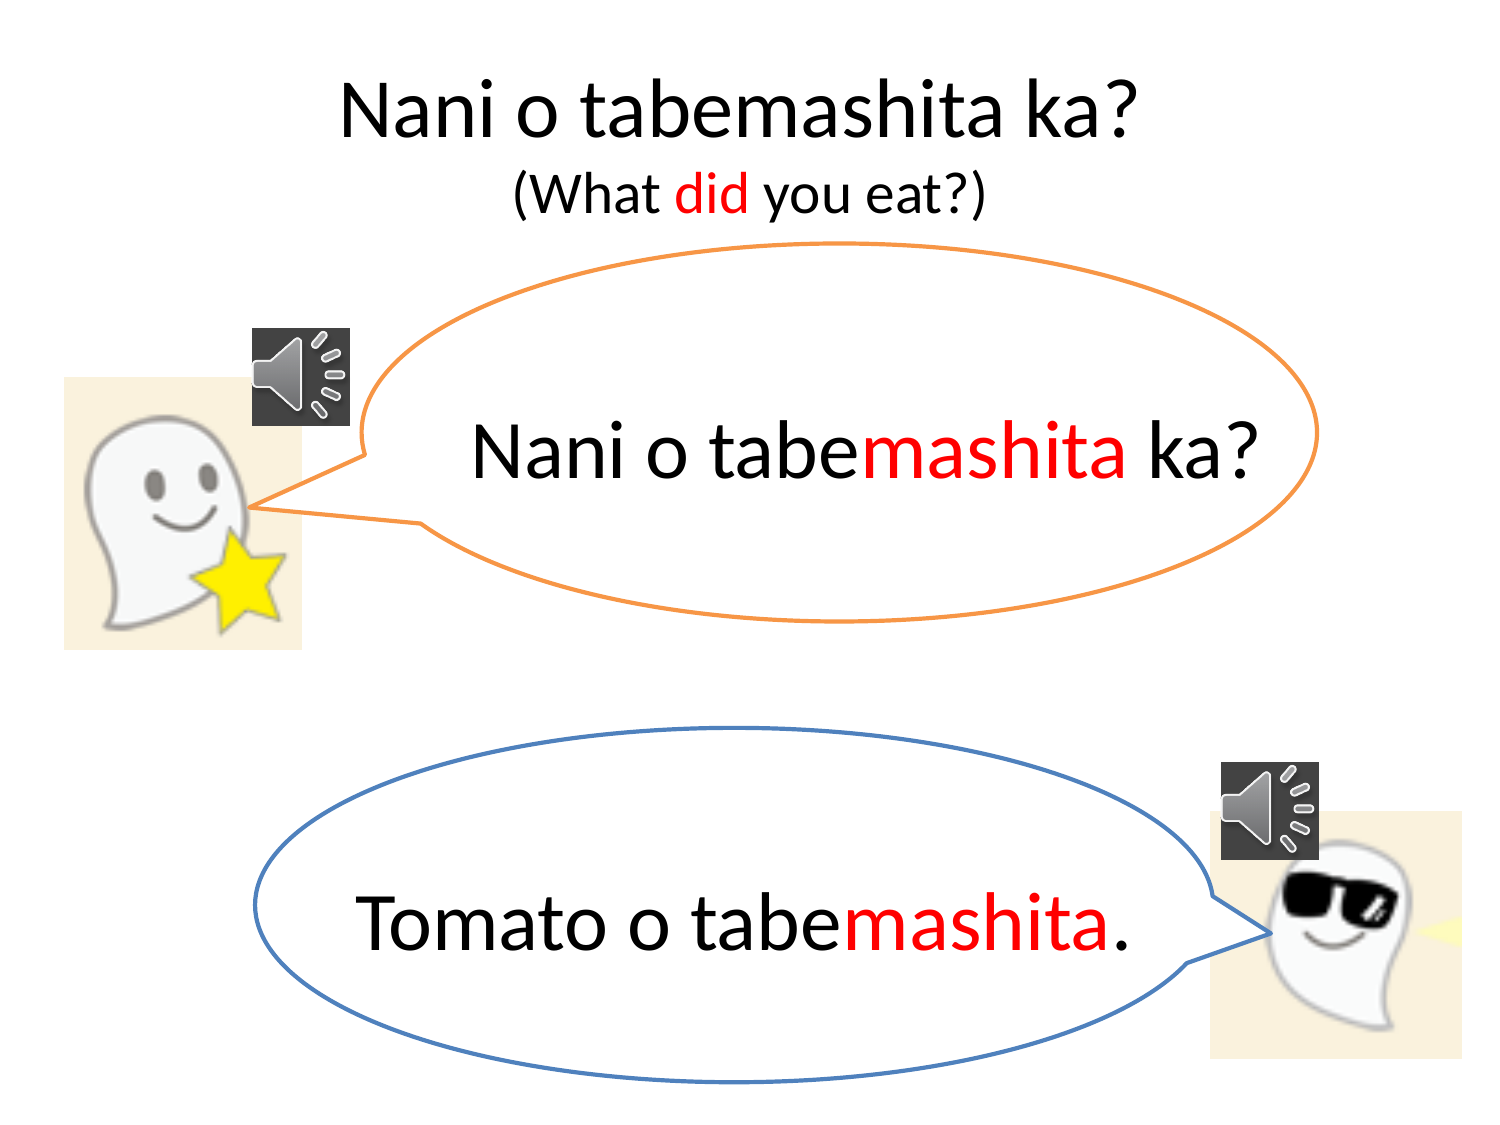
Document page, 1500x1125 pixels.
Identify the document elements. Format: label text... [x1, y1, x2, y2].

title Nani o tabemashita ka? (What did you eat?) [75, 45, 1425, 233]
picture [1210, 761, 1462, 1059]
text_box Tomato o tabemashita. [340, 859, 1148, 975]
text_box Nani o tabemashita ka? [455, 387, 1278, 503]
text_box [307, 241, 1320, 624]
text_box [252, 725, 1205, 1085]
picture [64, 327, 352, 650]
